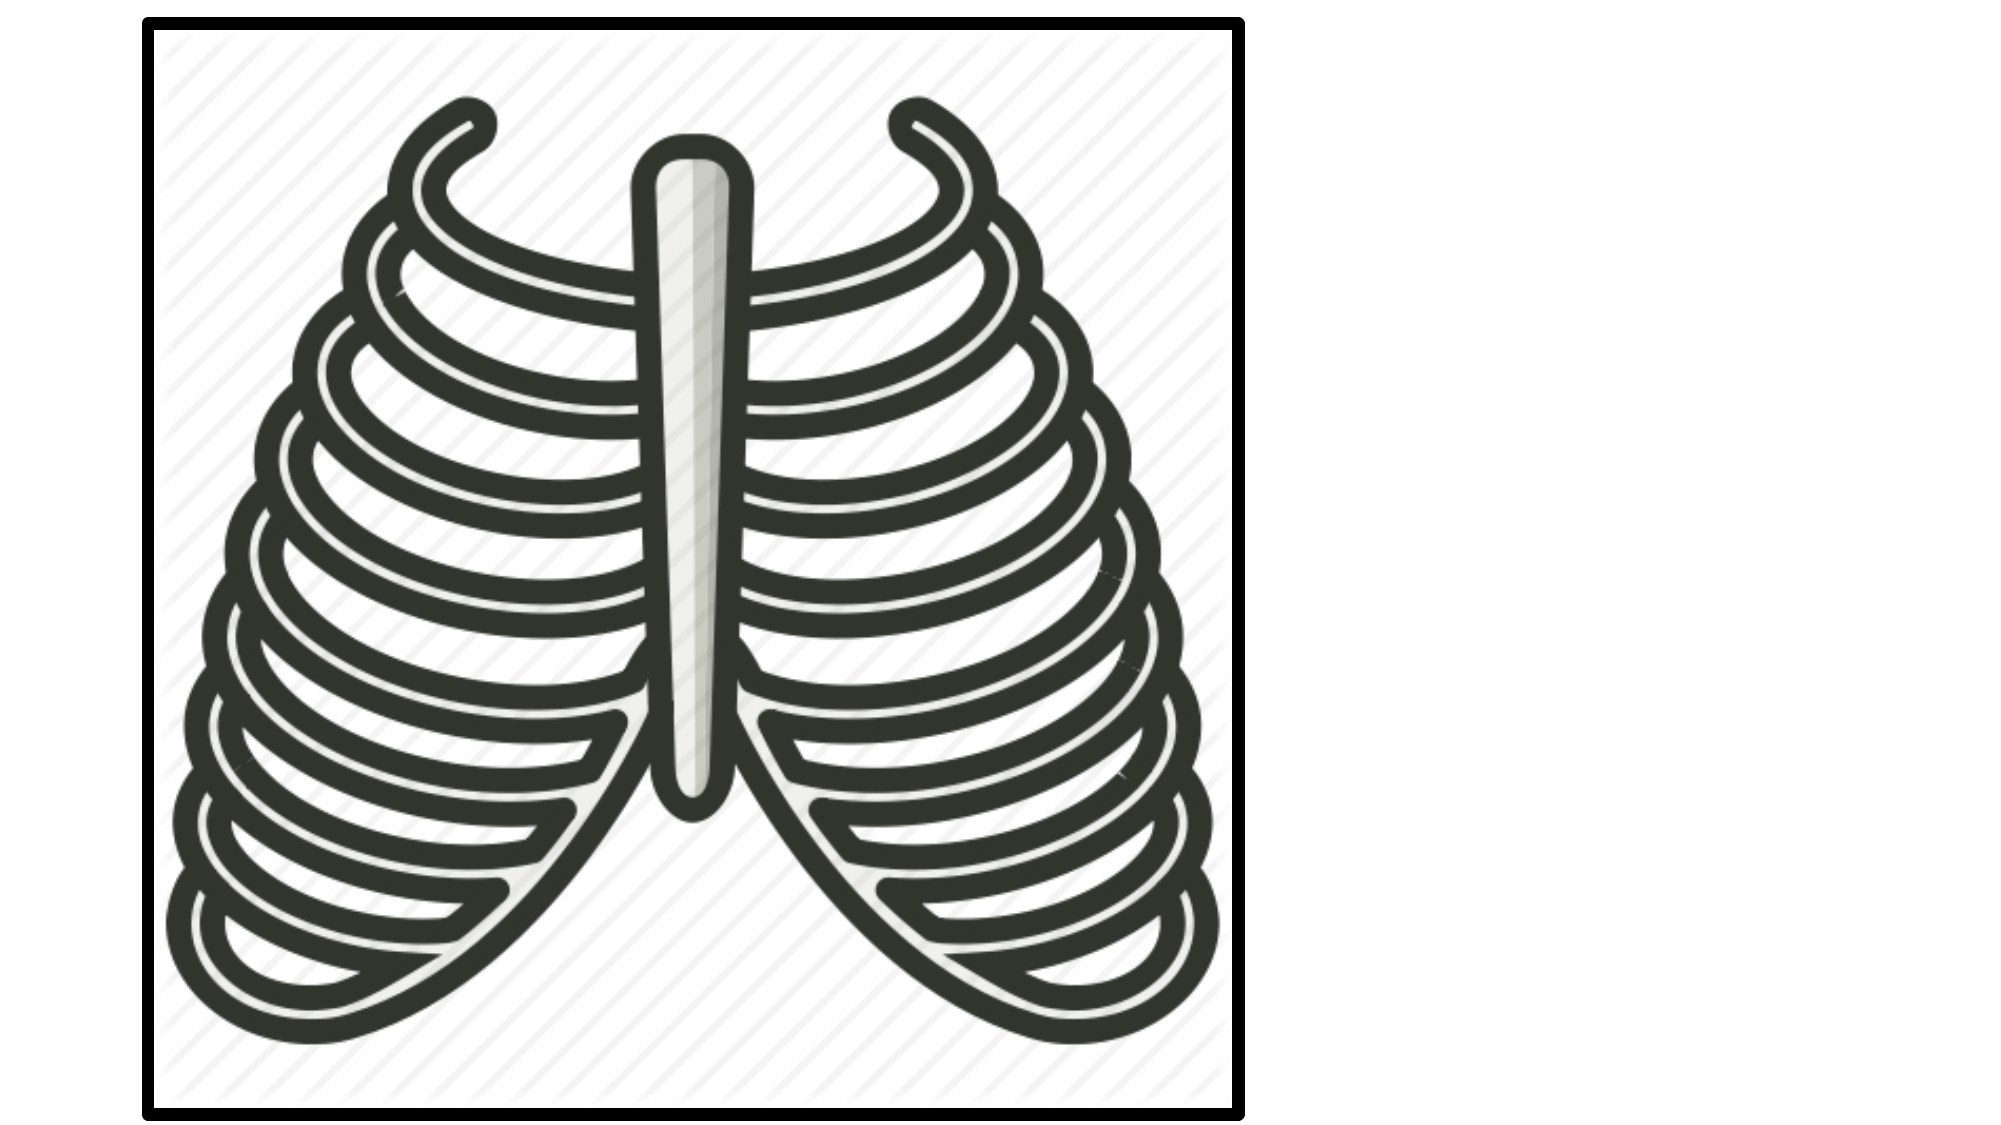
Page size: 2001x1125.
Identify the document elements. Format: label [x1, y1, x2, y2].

picture [154, 29, 1233, 1109]
